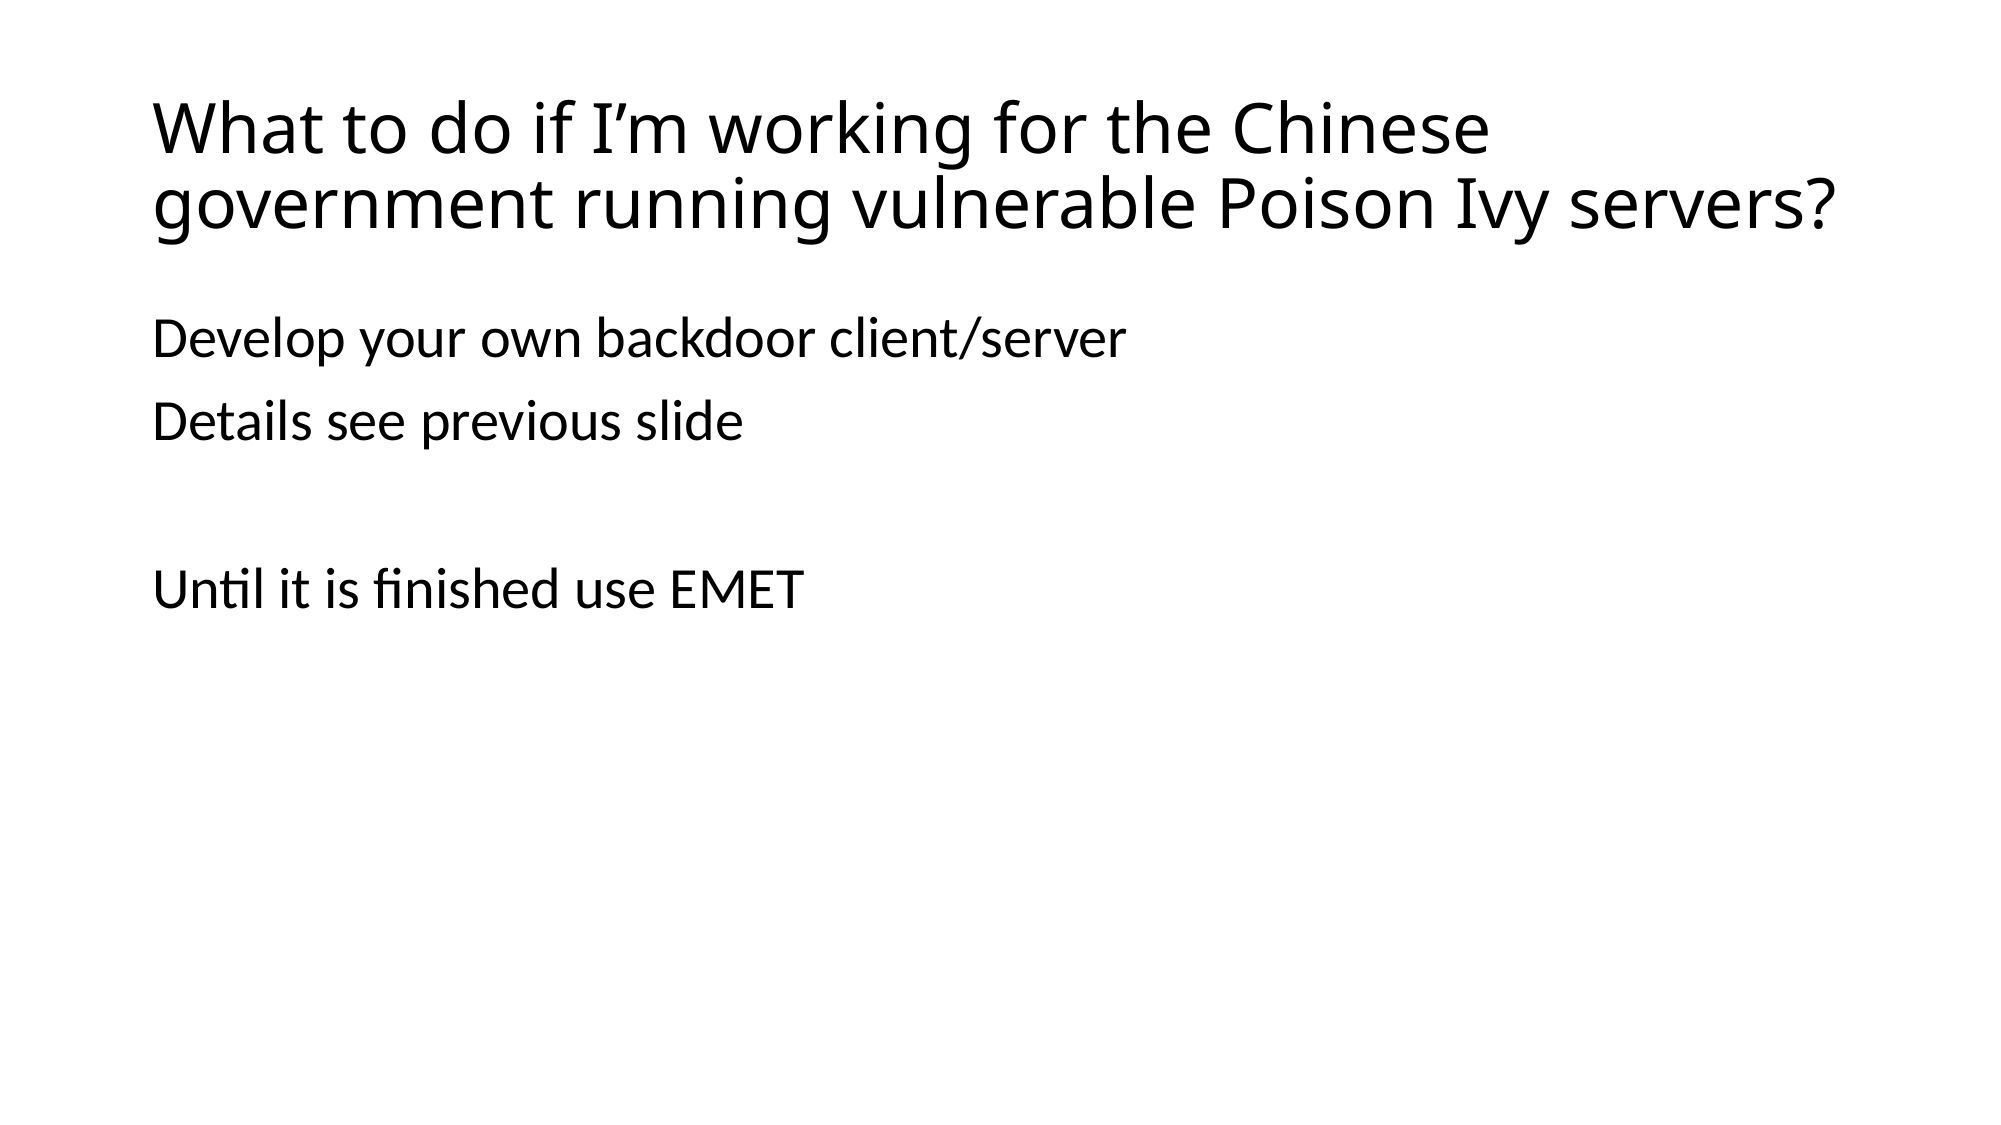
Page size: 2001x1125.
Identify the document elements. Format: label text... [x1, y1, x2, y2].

title What to do if I’m working for the Chinese government running vulnerable Poison Ivy servers? [137, 59, 1863, 278]
list Develop your own backdoor client/server Details see previous slide Until it is finished use EMET [137, 299, 1863, 1014]
